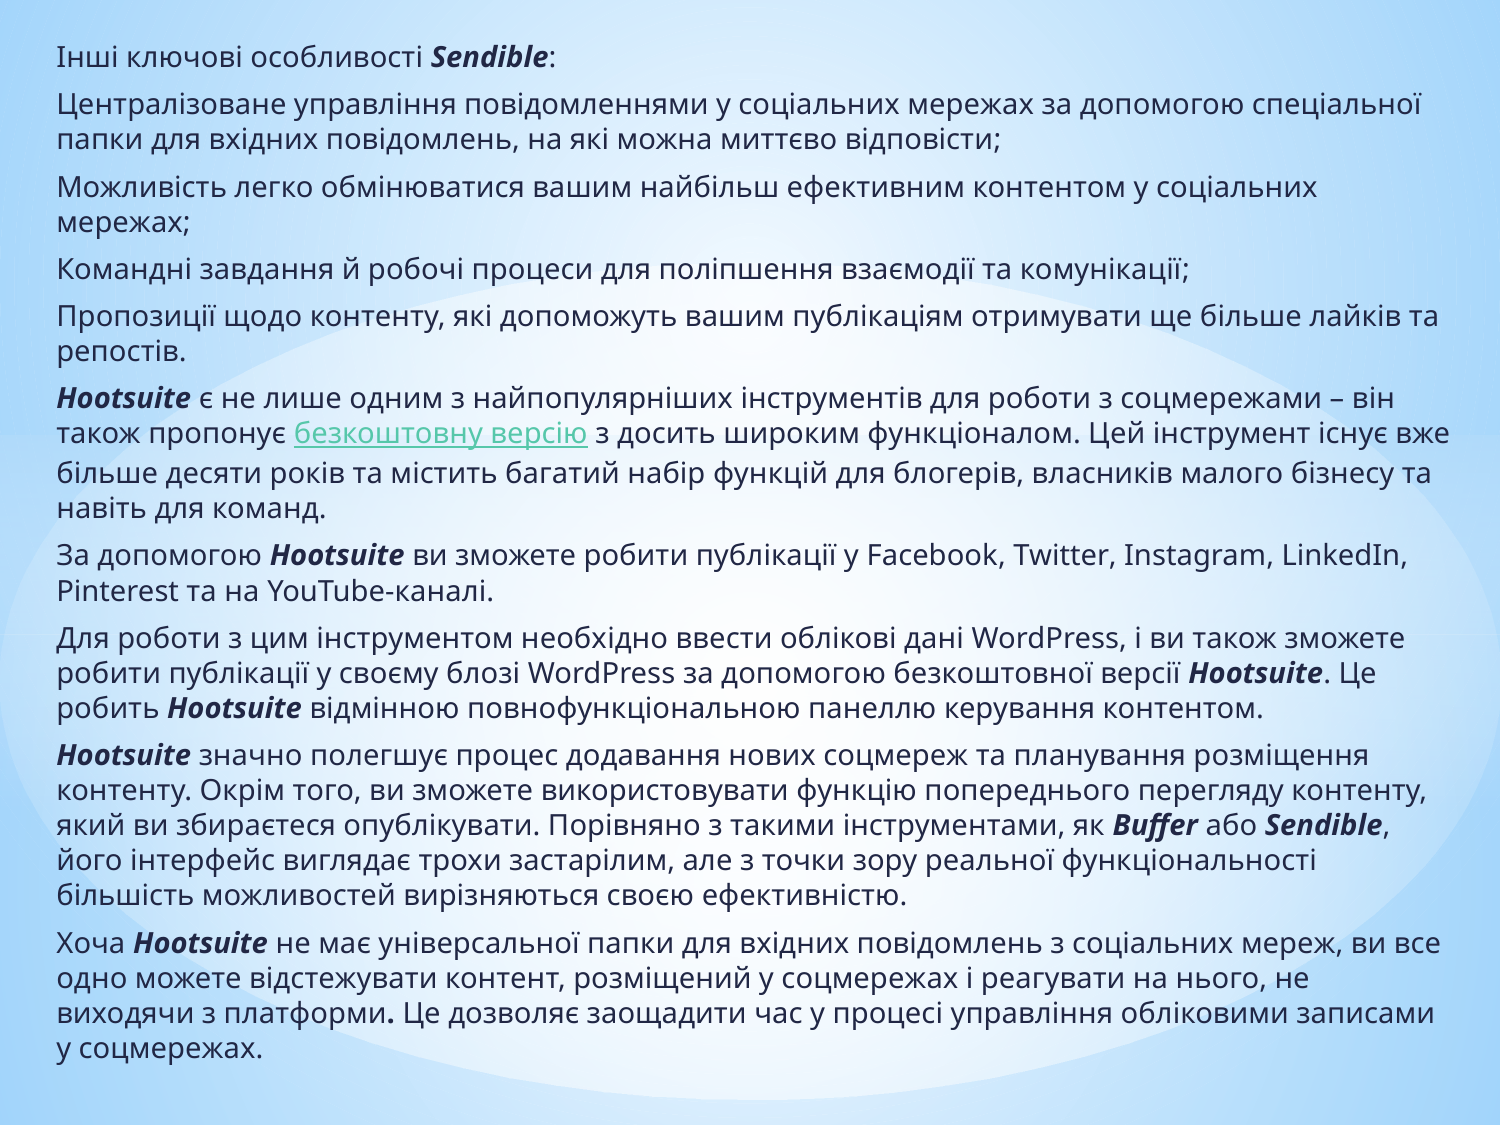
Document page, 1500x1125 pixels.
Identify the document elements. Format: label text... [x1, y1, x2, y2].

subtitle Інші ключові особливості Sendible: Централізоване управління повідомленнями у соціальних мережах за допомогою спеціальної папки для вхідних повідомлень, на які можна миттєво відповісти; Можливість легко обмінюватися вашим найбільш ефективним контентом у соціальних мережах; Командні завдання й робочі процеси для поліпшення взаємодії та комунікації; Пропозиції щодо контенту, які допоможуть вашим публікаціям отримувати ще більше лайків та репостів. Hootsuite є не лише одним з найпопулярніших інструментів для роботи з соцмережами – він також пропонує безкоштовну версію з досить широким функціоналом. Цей інструмент існує вже більше десяти років та містить багатий набір функцій для блогерів, власників малого бізнесу та навіть для команд. За допомогою Hootsuite ви зможете робити публікації у Facebook, Twitter, Instagram, LinkedIn, Pinterest та на YouTube-каналі. Для роботи з цим інструментом необхідно ввести облікові дані WordPress, і ви також зможете робити публікації у своєму блозі WordPress за допомогою безкоштовної версії Hootsuite. Це робить Hootsuite відмінною повнофункціональною панеллю керування контентом. Hootsuite значно полегшує процес додавання нових соцмереж та планування розміщення контенту. Окрім того, ви зможете використовувати функцію попереднього перегляду контенту, який ви збираєтеся опублікувати. Порівняно з такими інструментами, як Buffer або Sendible, його інтерфейс виглядає трохи застарілим, але з точки зору реальної функціональності більшість можливостей вирізняються своєю ефективністю. Хоча Hootsuite не має універсальної папки для вхідних повідомлень з соціальних мереж, ви все одно можете відстежувати контент, розміщений у соцмережах і реагувати на нього, не виходячи з платформи. Це дозволяє заощадити час у процесі управління обліковими записами у соцмережах. [41, 30, 1471, 1094]
